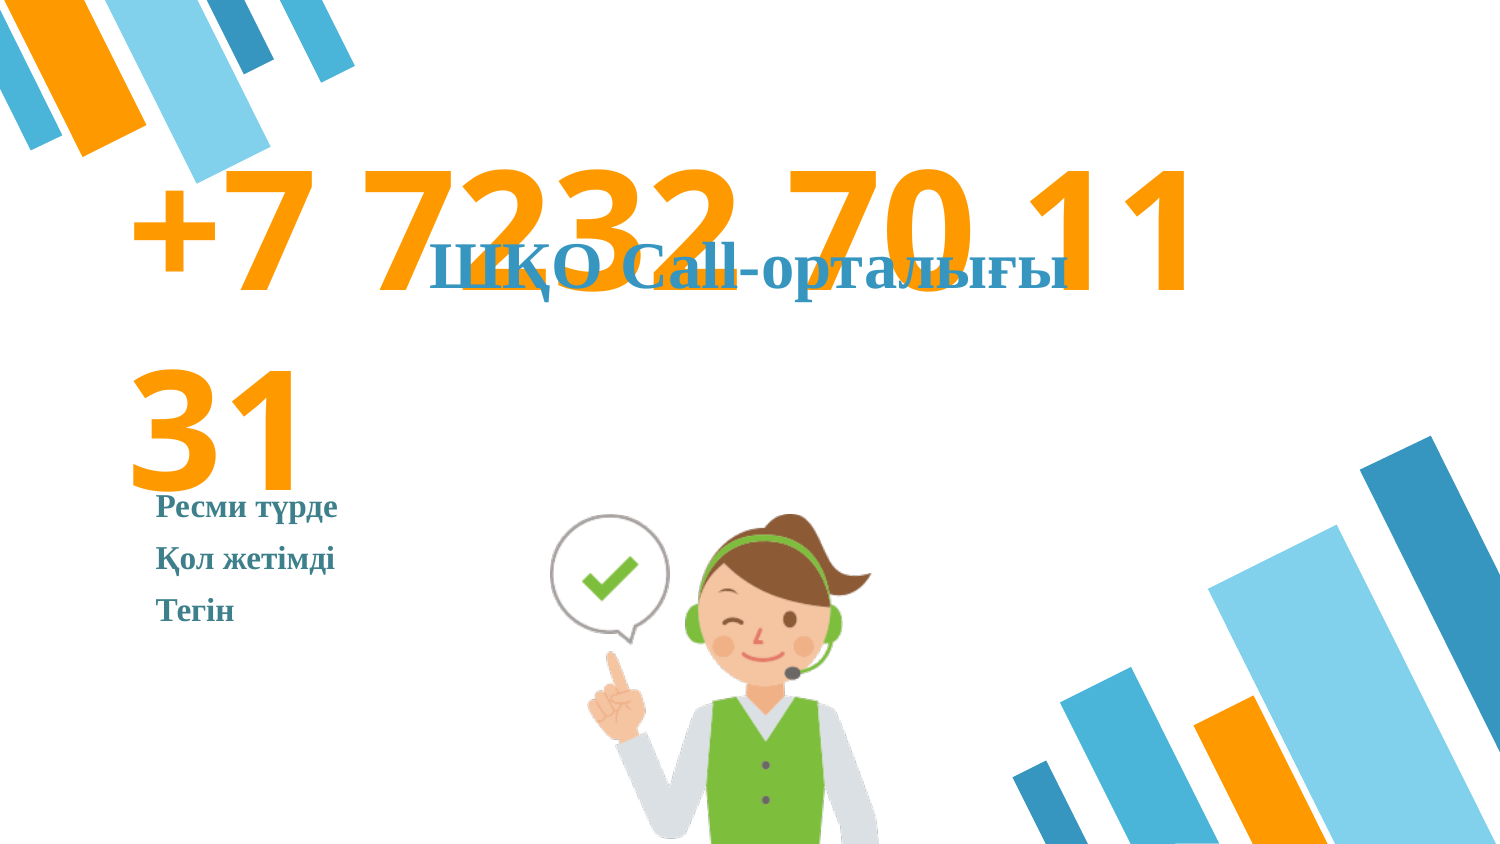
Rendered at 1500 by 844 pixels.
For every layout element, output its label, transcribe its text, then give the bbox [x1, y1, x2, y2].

picture [550, 513, 880, 844]
text_box ШҚО Call-орталығы [23, 163, 1477, 317]
title +7 7232 70 11 31 [112, 337, 1442, 539]
subtitle Ресми түрде Қол жетімді Тегін [140, 468, 516, 551]
